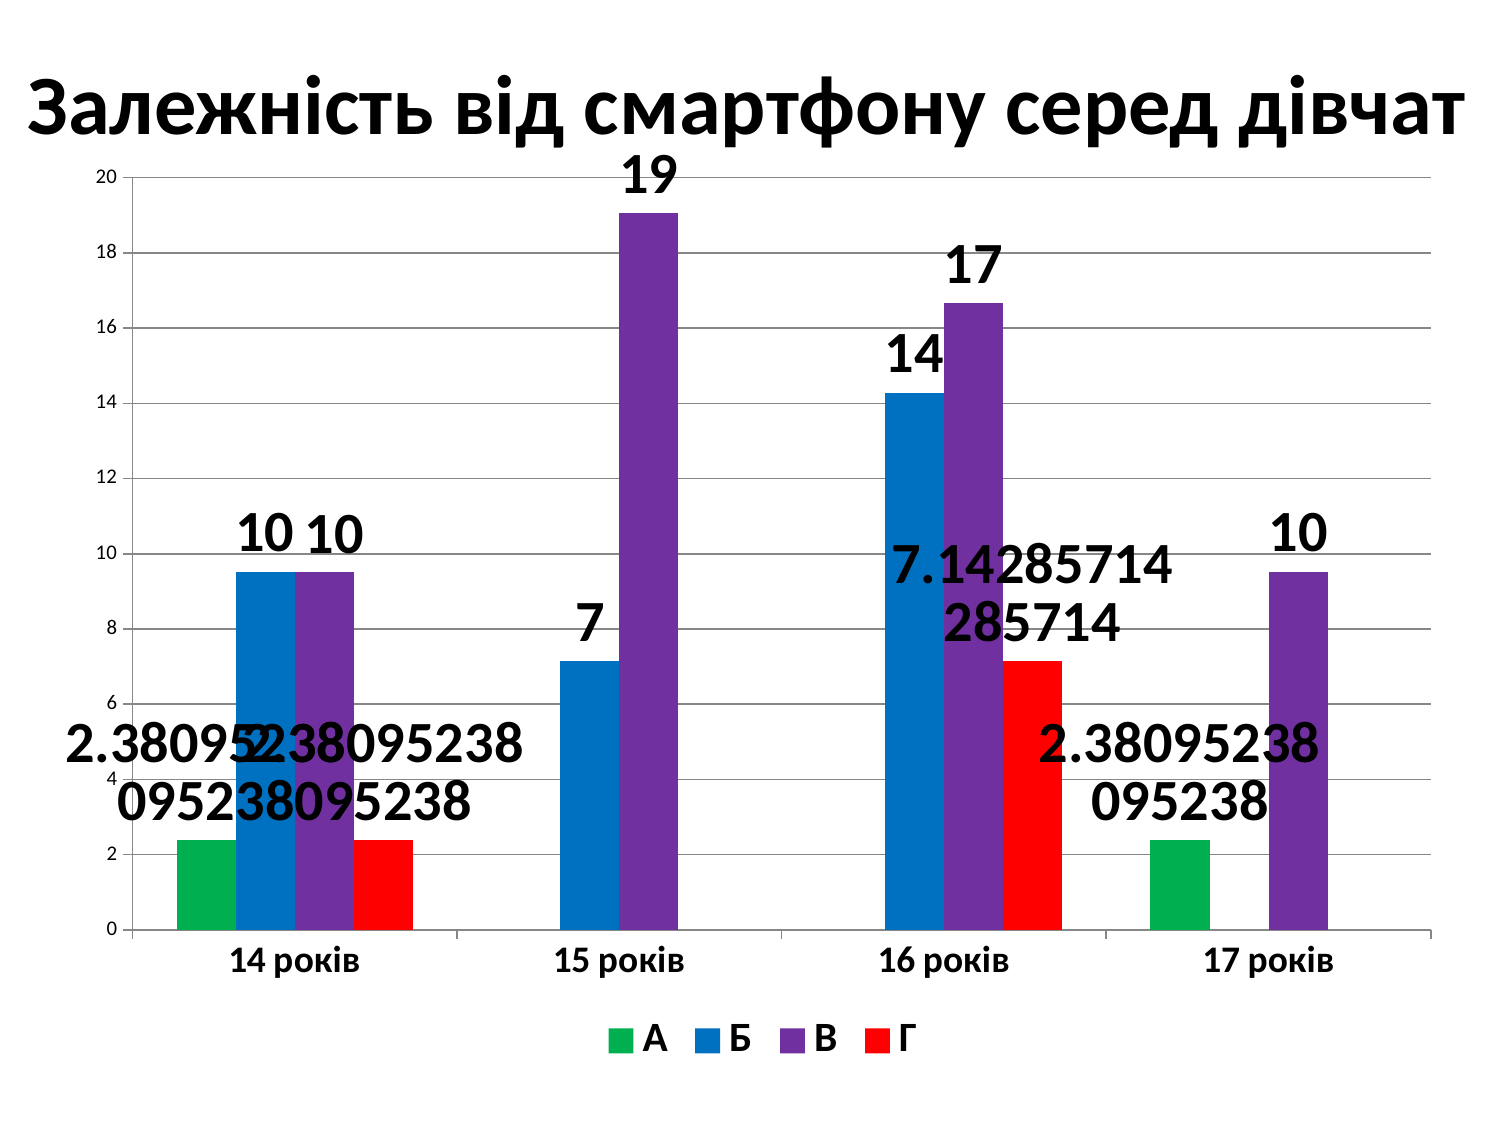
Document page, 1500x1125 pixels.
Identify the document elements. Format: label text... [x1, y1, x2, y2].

title Залежність від смартфону серед дівчат [11, 30, 1483, 171]
chart [64, 148, 1459, 1071]
